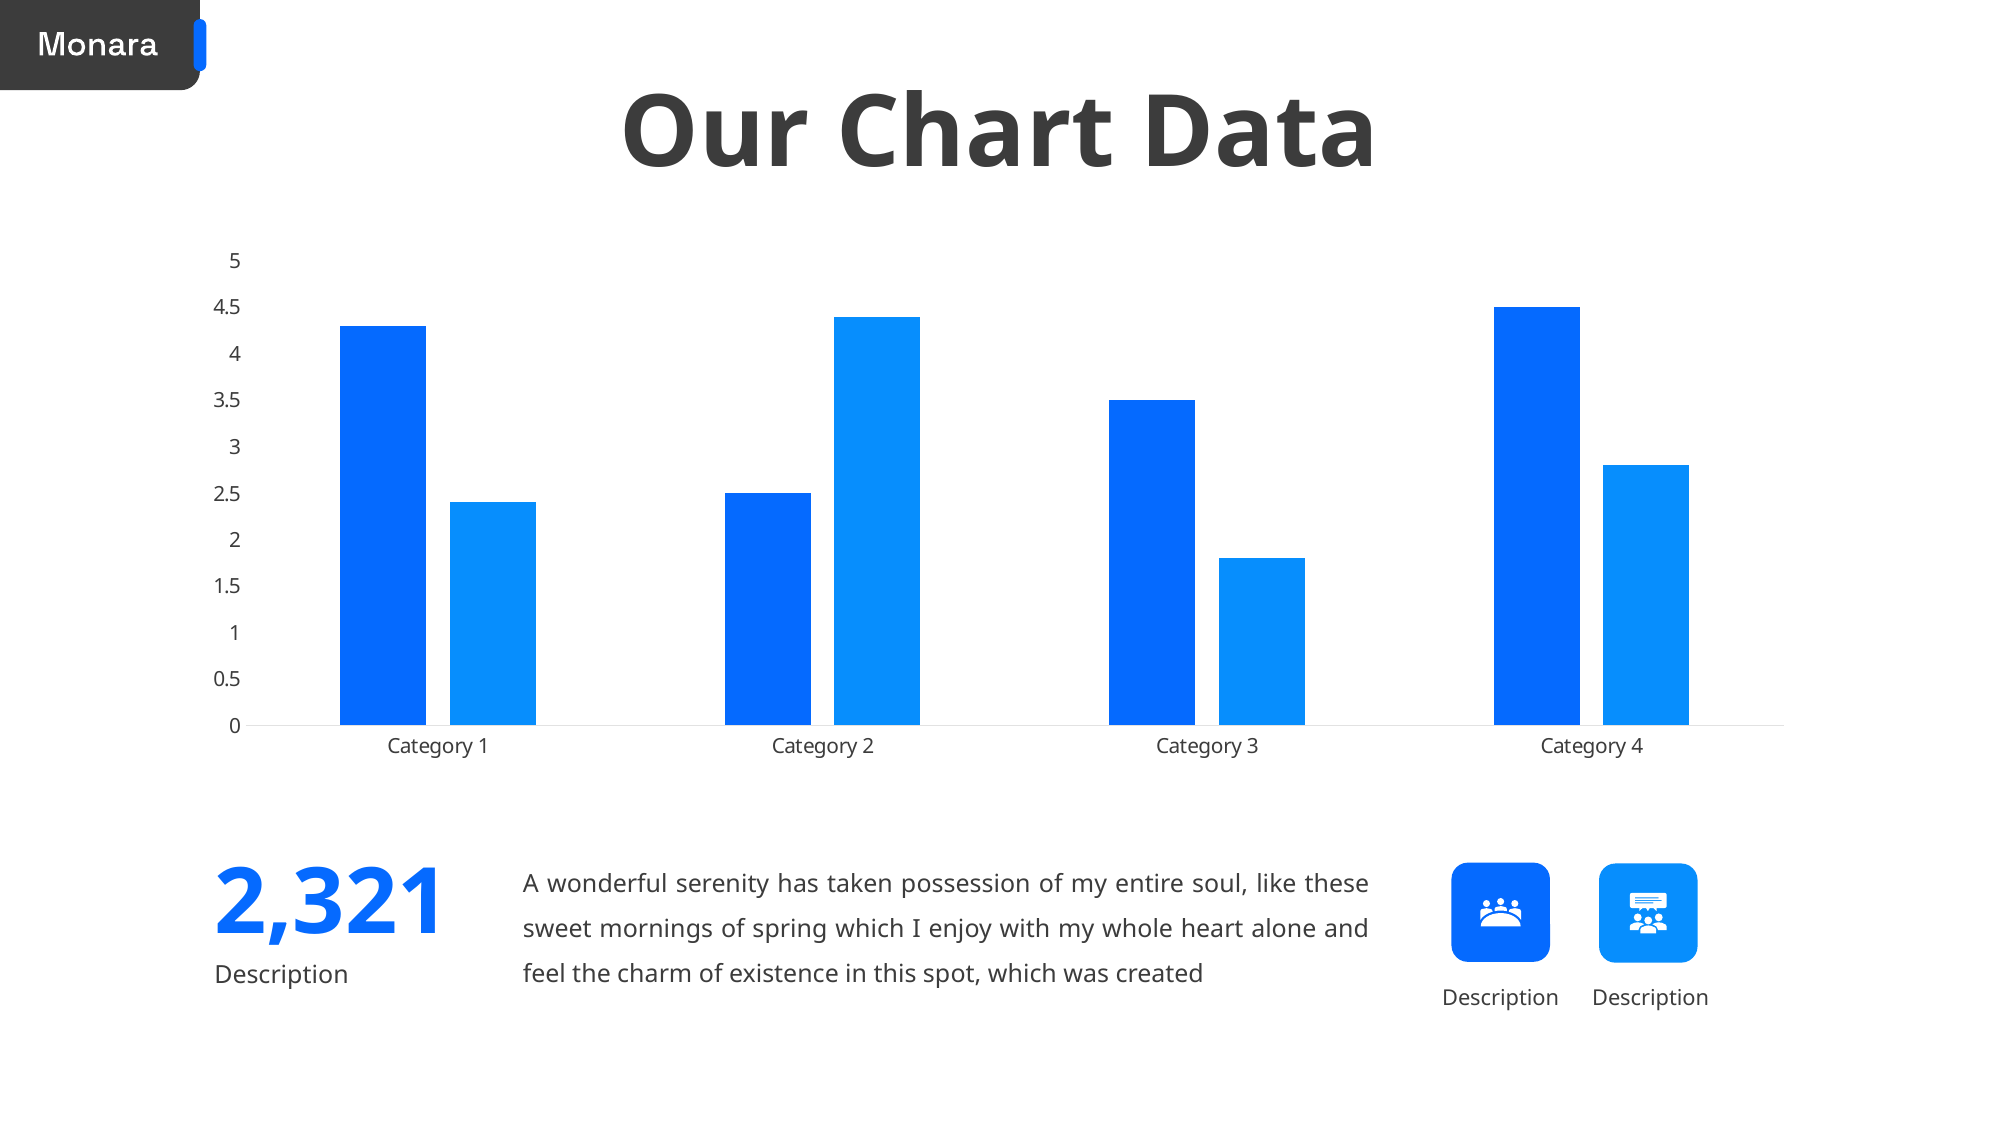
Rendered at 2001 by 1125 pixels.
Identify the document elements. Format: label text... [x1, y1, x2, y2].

text_box 2,321 [199, 834, 548, 960]
text_box Description [1385, 975, 1535, 1017]
text_box [200, 17, 208, 73]
text_box A wonderful serenity has taken possession of my entire soul, like these sweet mornings of spring which I enjoy with my whole heart alone and feel the charm of existence in this spot, which was created [508, 845, 1386, 995]
text_box Description [1535, 975, 1766, 1017]
chart [180, 236, 1817, 771]
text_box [1629, 892, 1667, 934]
text_box Description [199, 960, 430, 996]
text_box [1598, 862, 1699, 964]
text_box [0, 0, 200, 91]
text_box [1480, 897, 1521, 927]
title Our Chart Data [405, 58, 1595, 195]
text_box [1450, 861, 1552, 963]
